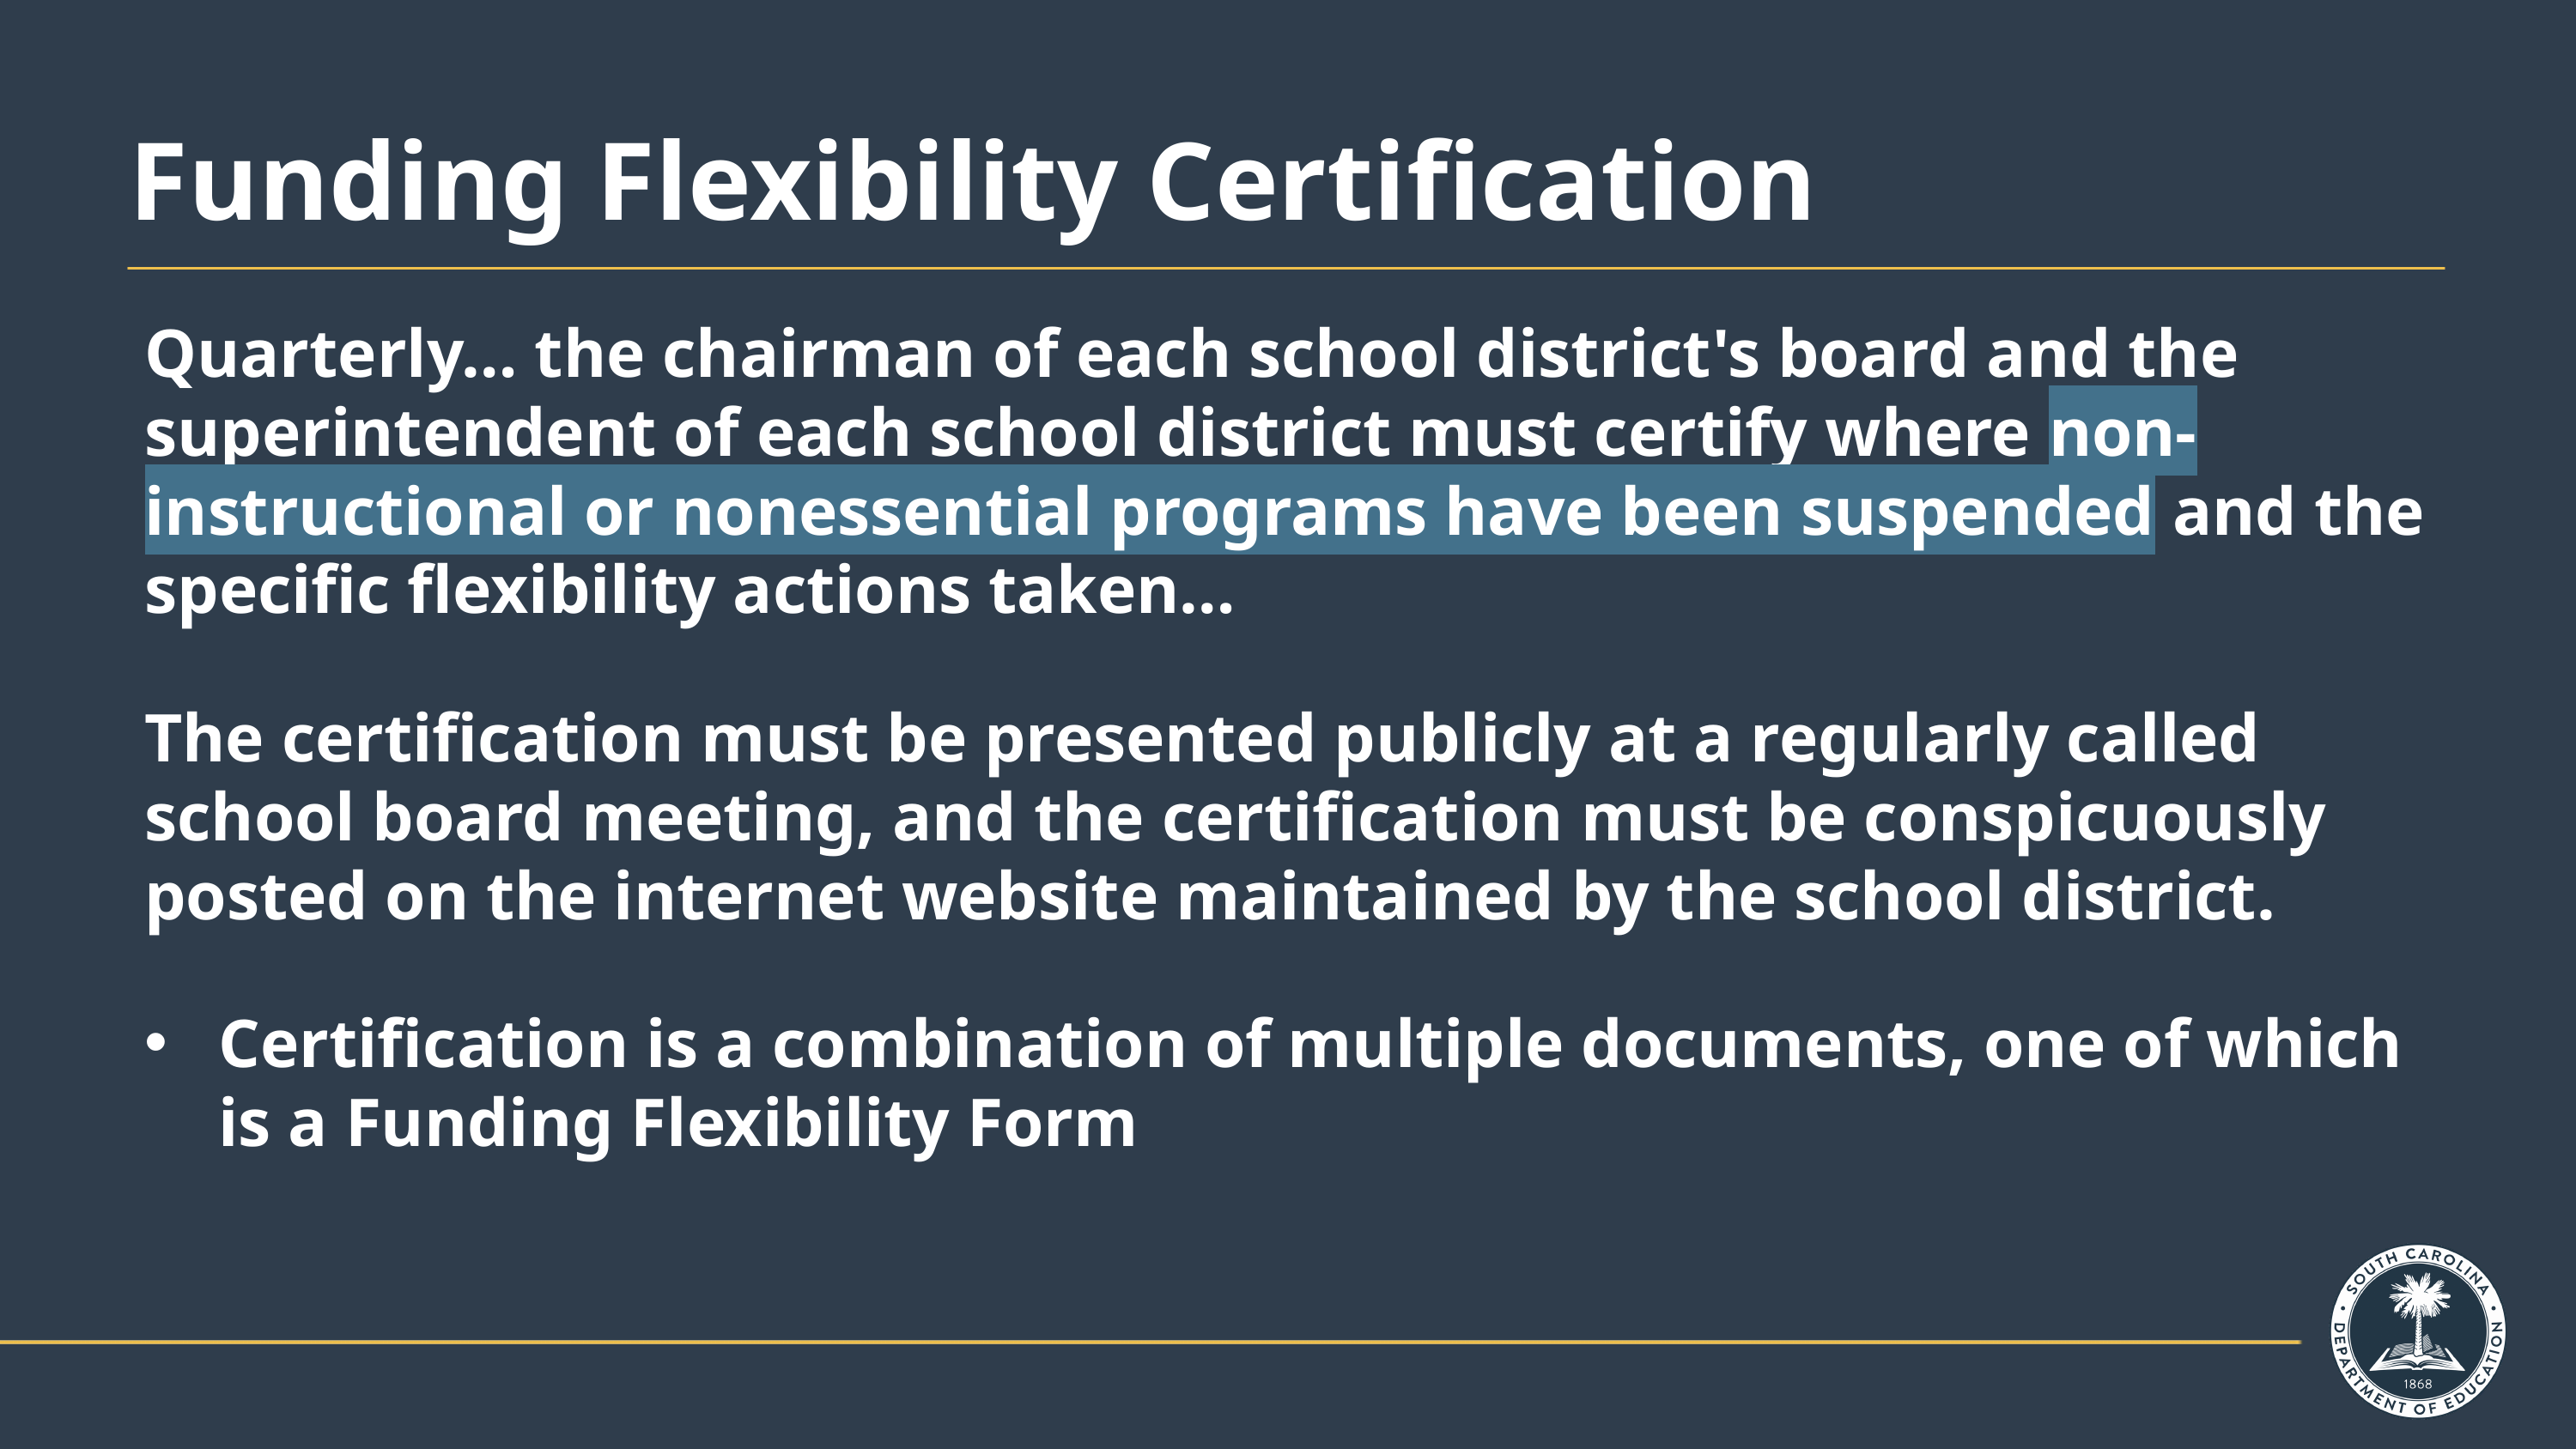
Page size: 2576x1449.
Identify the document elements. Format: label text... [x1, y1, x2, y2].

picture [2329, 1243, 2507, 1420]
title Funding Flexibility Certification [129, 56, 2447, 299]
list Quarterly… the chairman of each school district's board and the superintendent of each school district must certify where non-instructional or nonessential programs have been suspended and the specific flexibility actions taken… The certification must be presented publicly at a regularly called school board meeting, and the certification must be conspicuously posted on the internet website maintained by the school district. Certification is a combination of multiple documents, one of which is a Funding Flexibility Form [131, 305, 2450, 1183]
